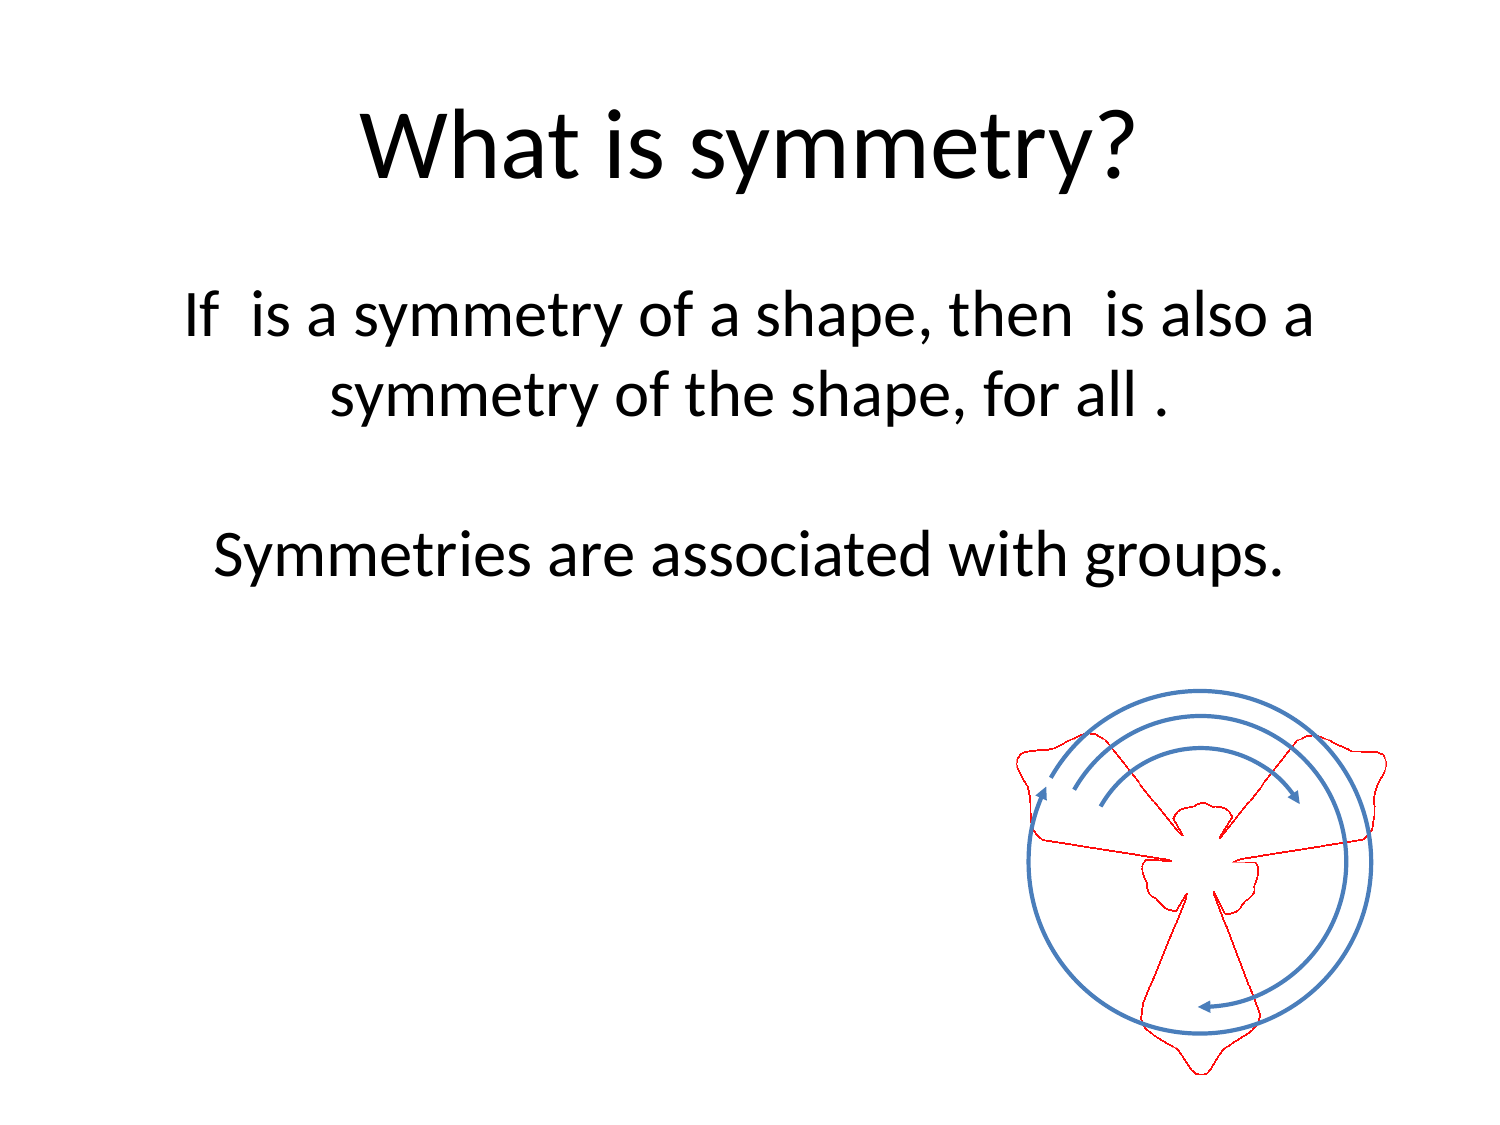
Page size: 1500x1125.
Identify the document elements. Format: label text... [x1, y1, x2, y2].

title What is symmetry? [75, 45, 1425, 233]
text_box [954, 617, 1447, 1110]
